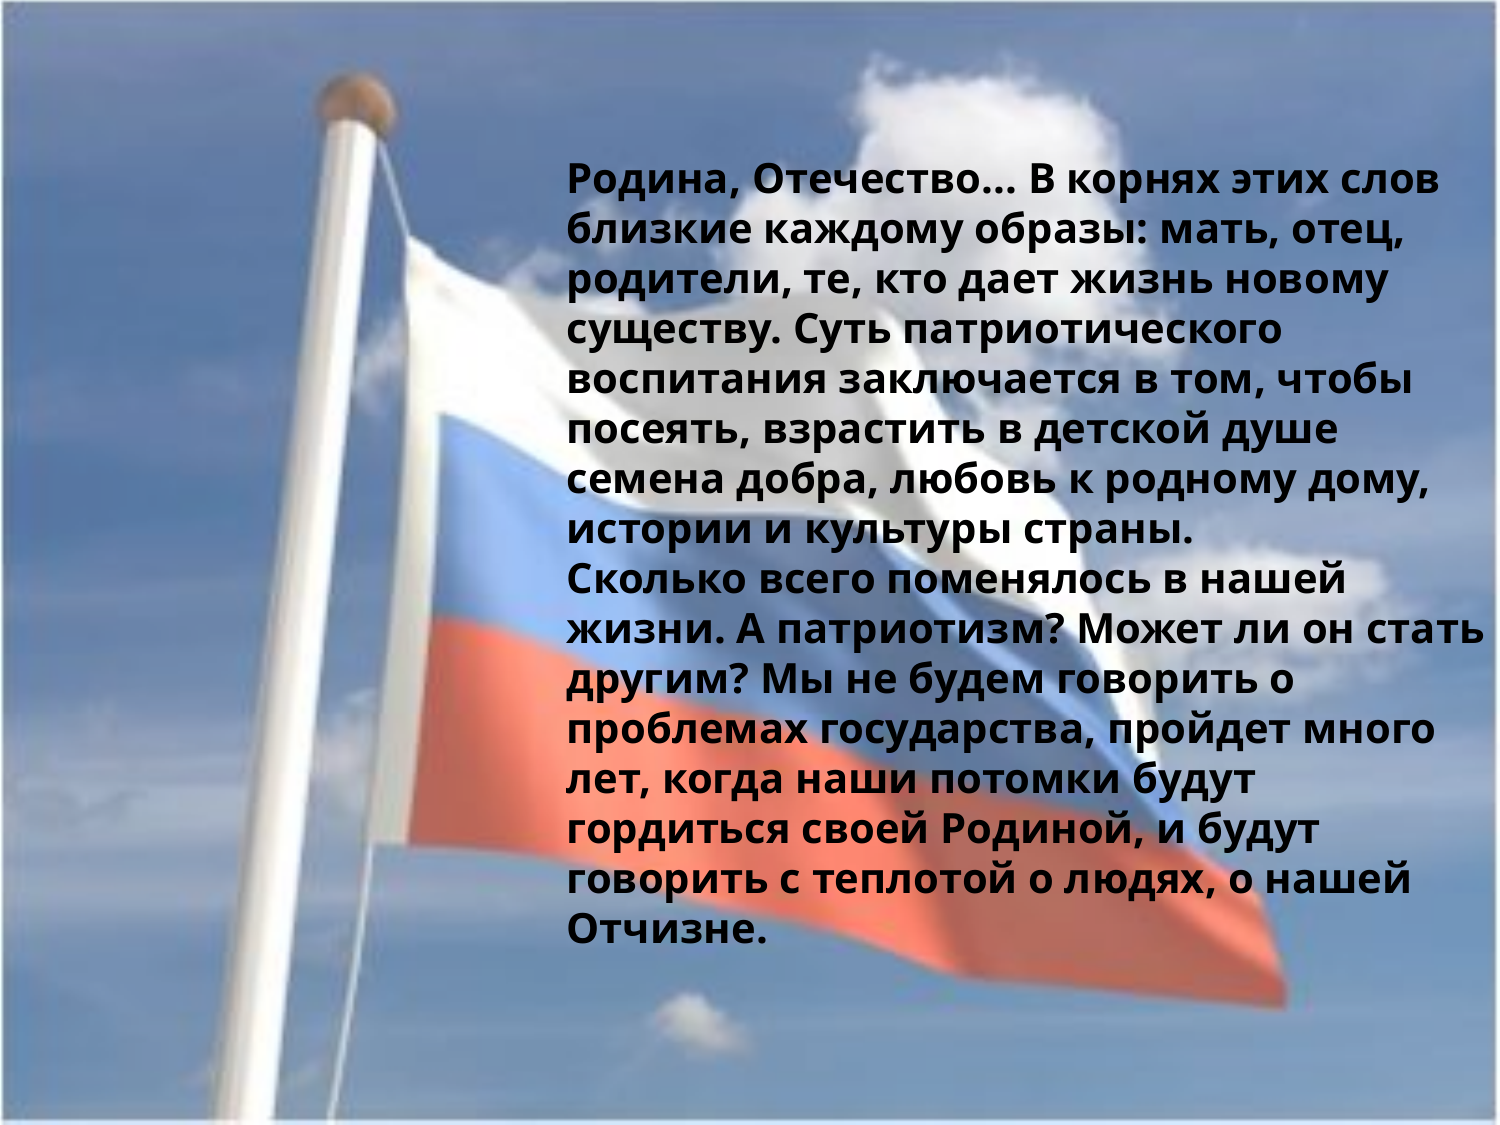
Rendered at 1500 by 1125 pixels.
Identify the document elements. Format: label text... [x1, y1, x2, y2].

text_box Родина, Отечество... В корнях этих слов близкие каждому образы: мать, отец, родители, те, кто дает жизнь новому существу. Суть патриотического воспитания заключается в том, чтобы посеять, взрастить в детской душе семена добра, любовь к родному дому, истории и культуры страны. Сколько всего поменялось в нашей жизни. А патриотизм? Может ли он стать другим? Мы не будем говорить о проблемах государства, пройдет много лет, когда наши потомки будут гордиться своей Родиной, и будут говорить с теплотой о людях, о нашей Отчизне. [551, 144, 1500, 960]
